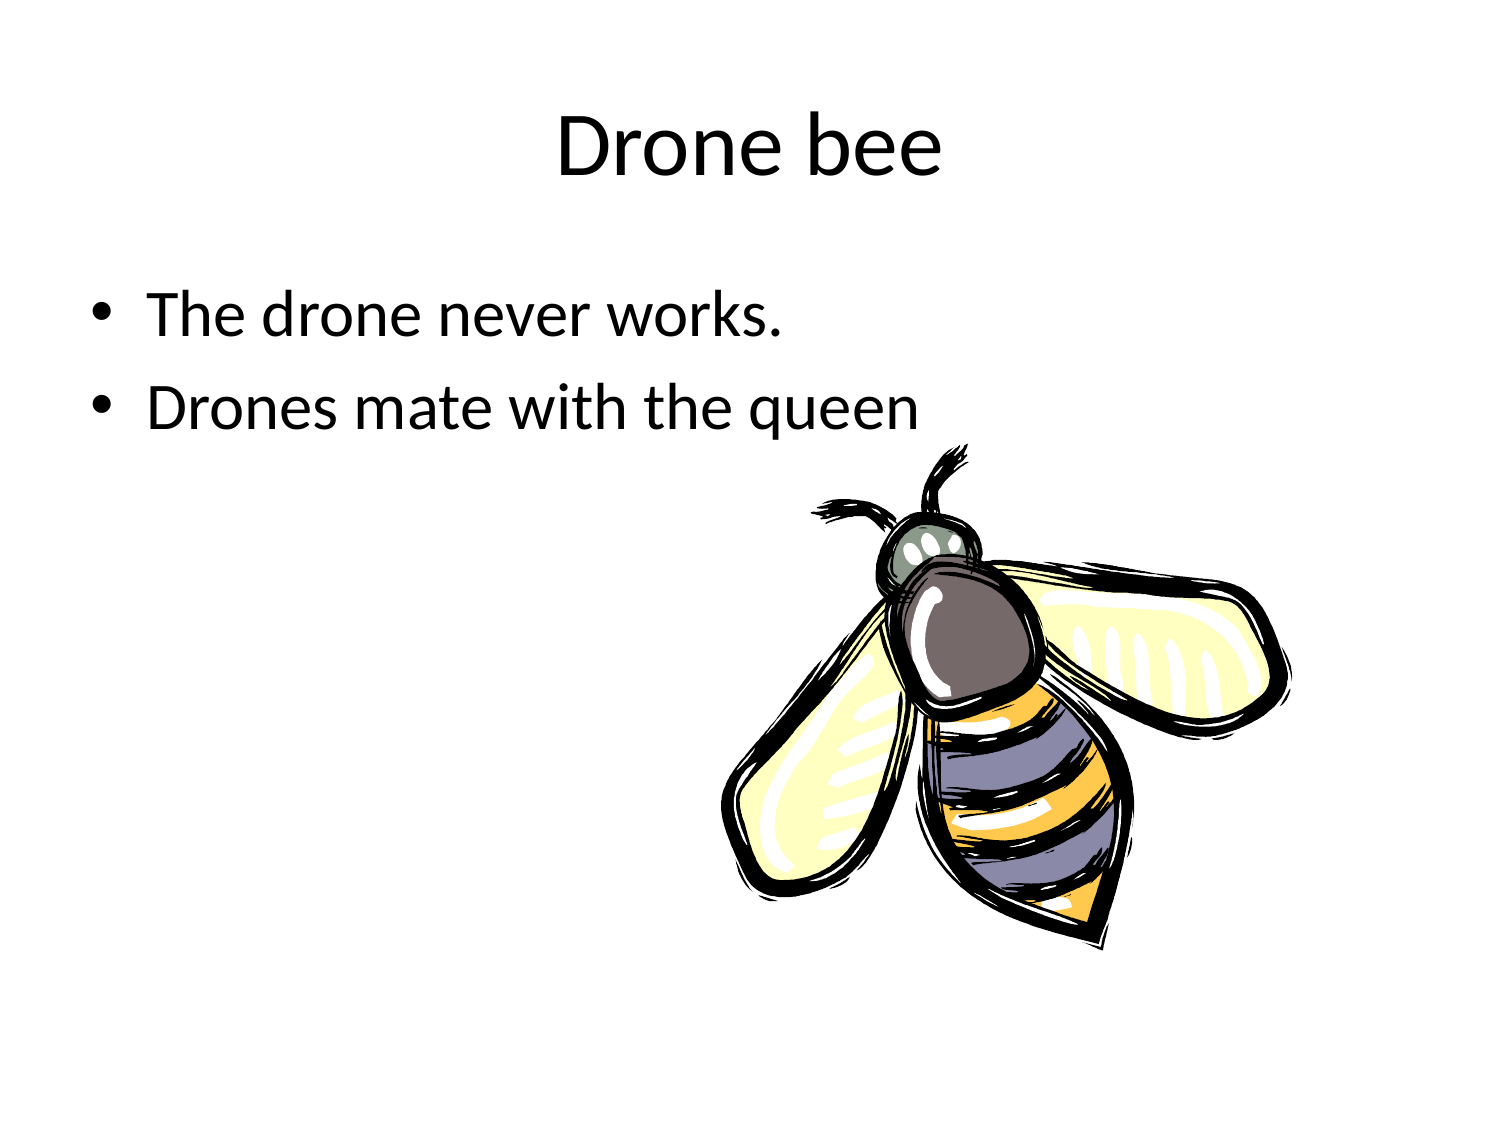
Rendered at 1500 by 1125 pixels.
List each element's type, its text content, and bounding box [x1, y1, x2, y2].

list The drone never works. Drones mate with the queen [75, 262, 1425, 1005]
picture [715, 438, 1298, 956]
title Drone bee [75, 45, 1425, 233]
